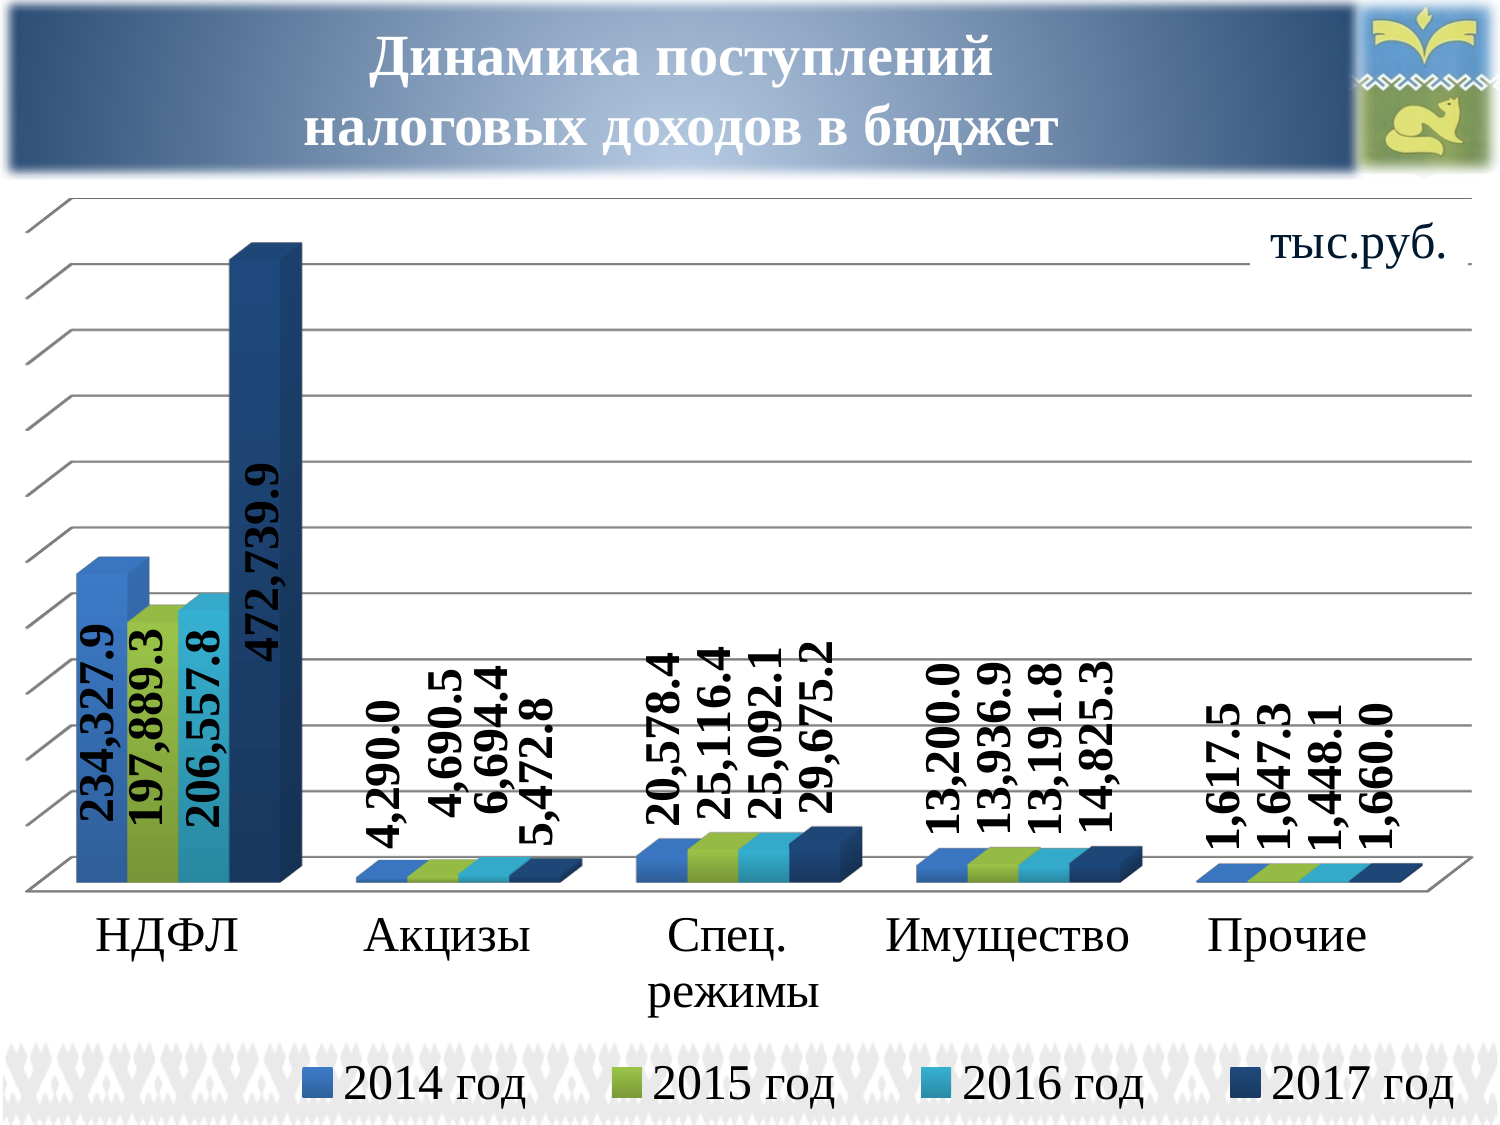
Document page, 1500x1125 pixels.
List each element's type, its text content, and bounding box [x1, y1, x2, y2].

chart [0, 179, 1500, 1125]
text_box Динамика поступлений налоговых доходов в бюджет [16, 10, 1337, 165]
picture [1342, 0, 1500, 179]
